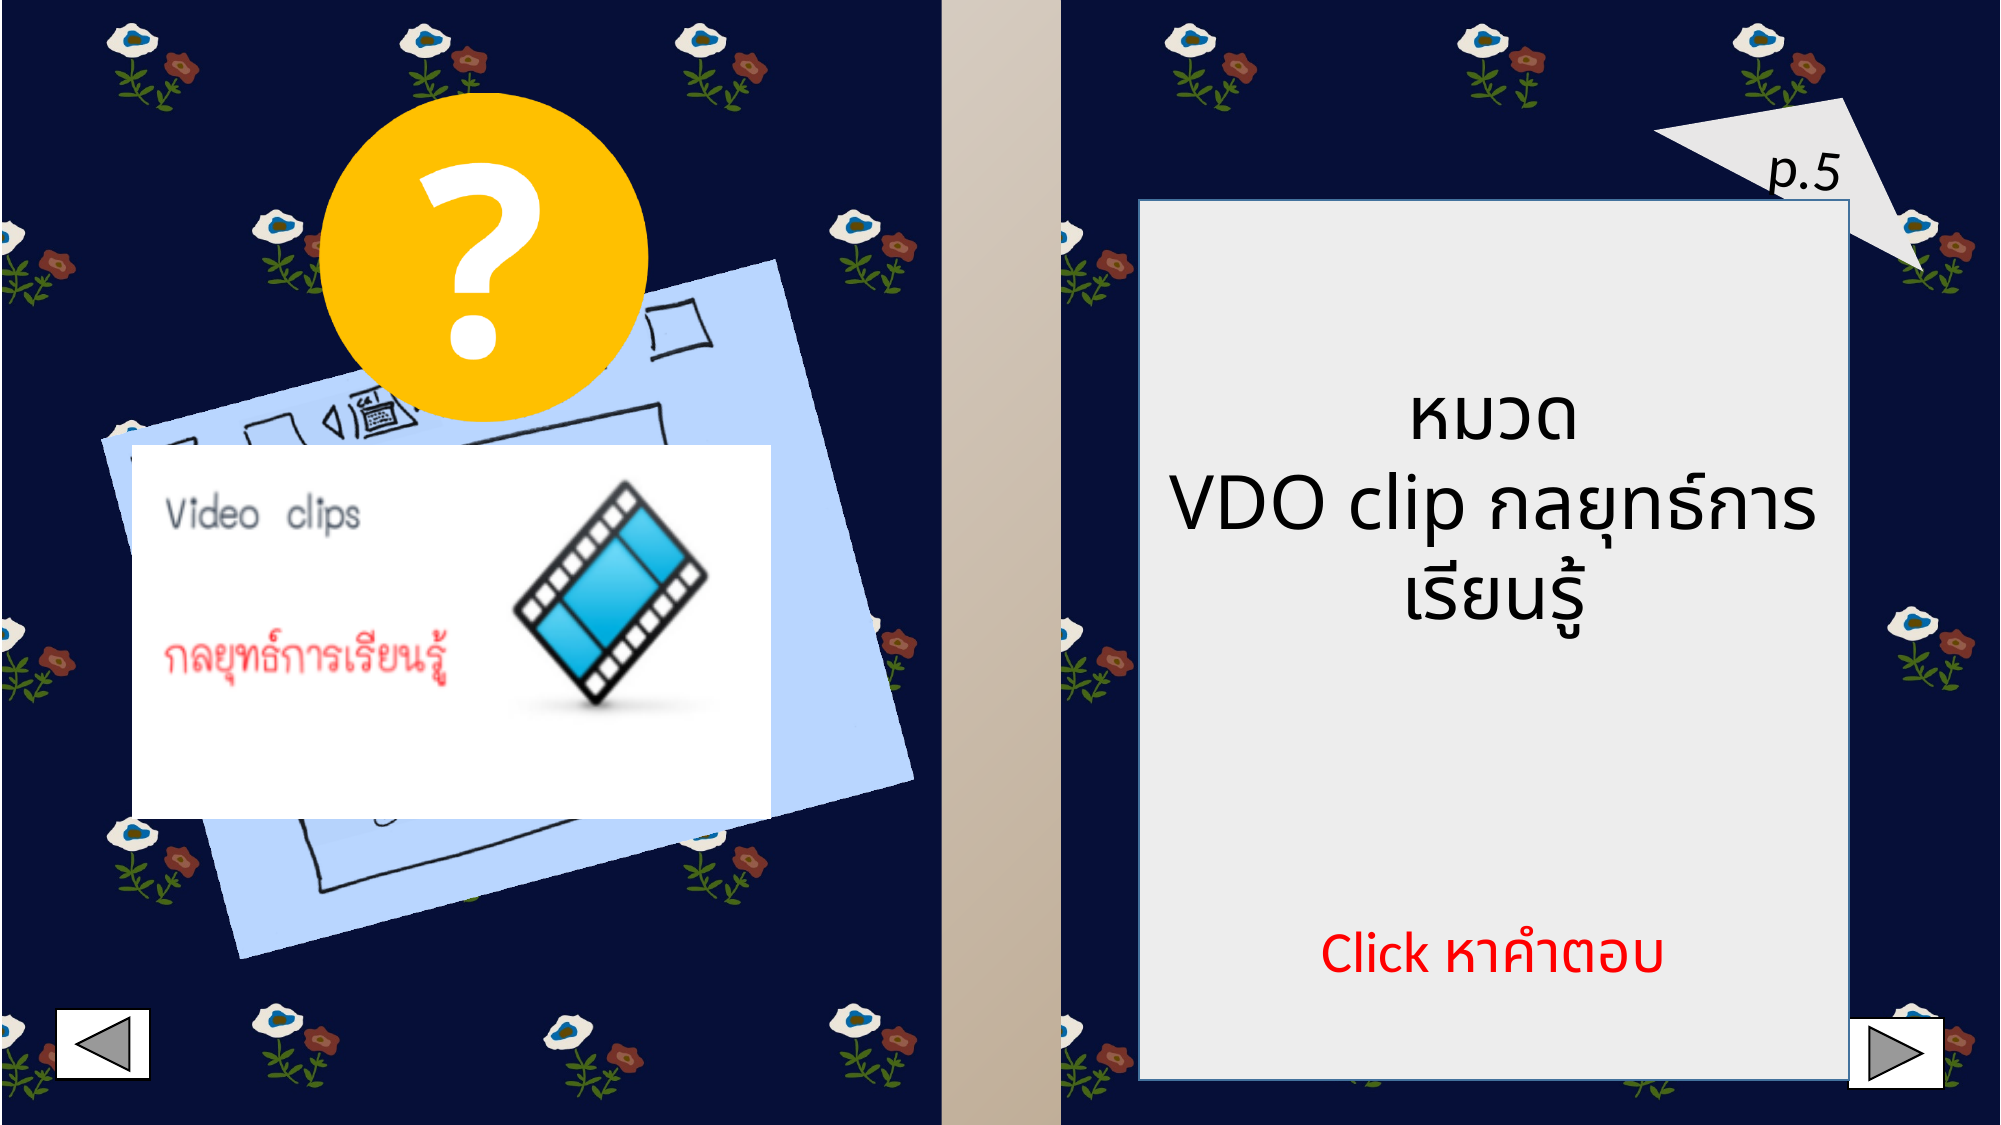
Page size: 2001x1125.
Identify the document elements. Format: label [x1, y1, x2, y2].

picture [1060, 0, 2000, 1125]
text_box [942, 0, 1060, 1125]
picture [2, 0, 942, 1125]
